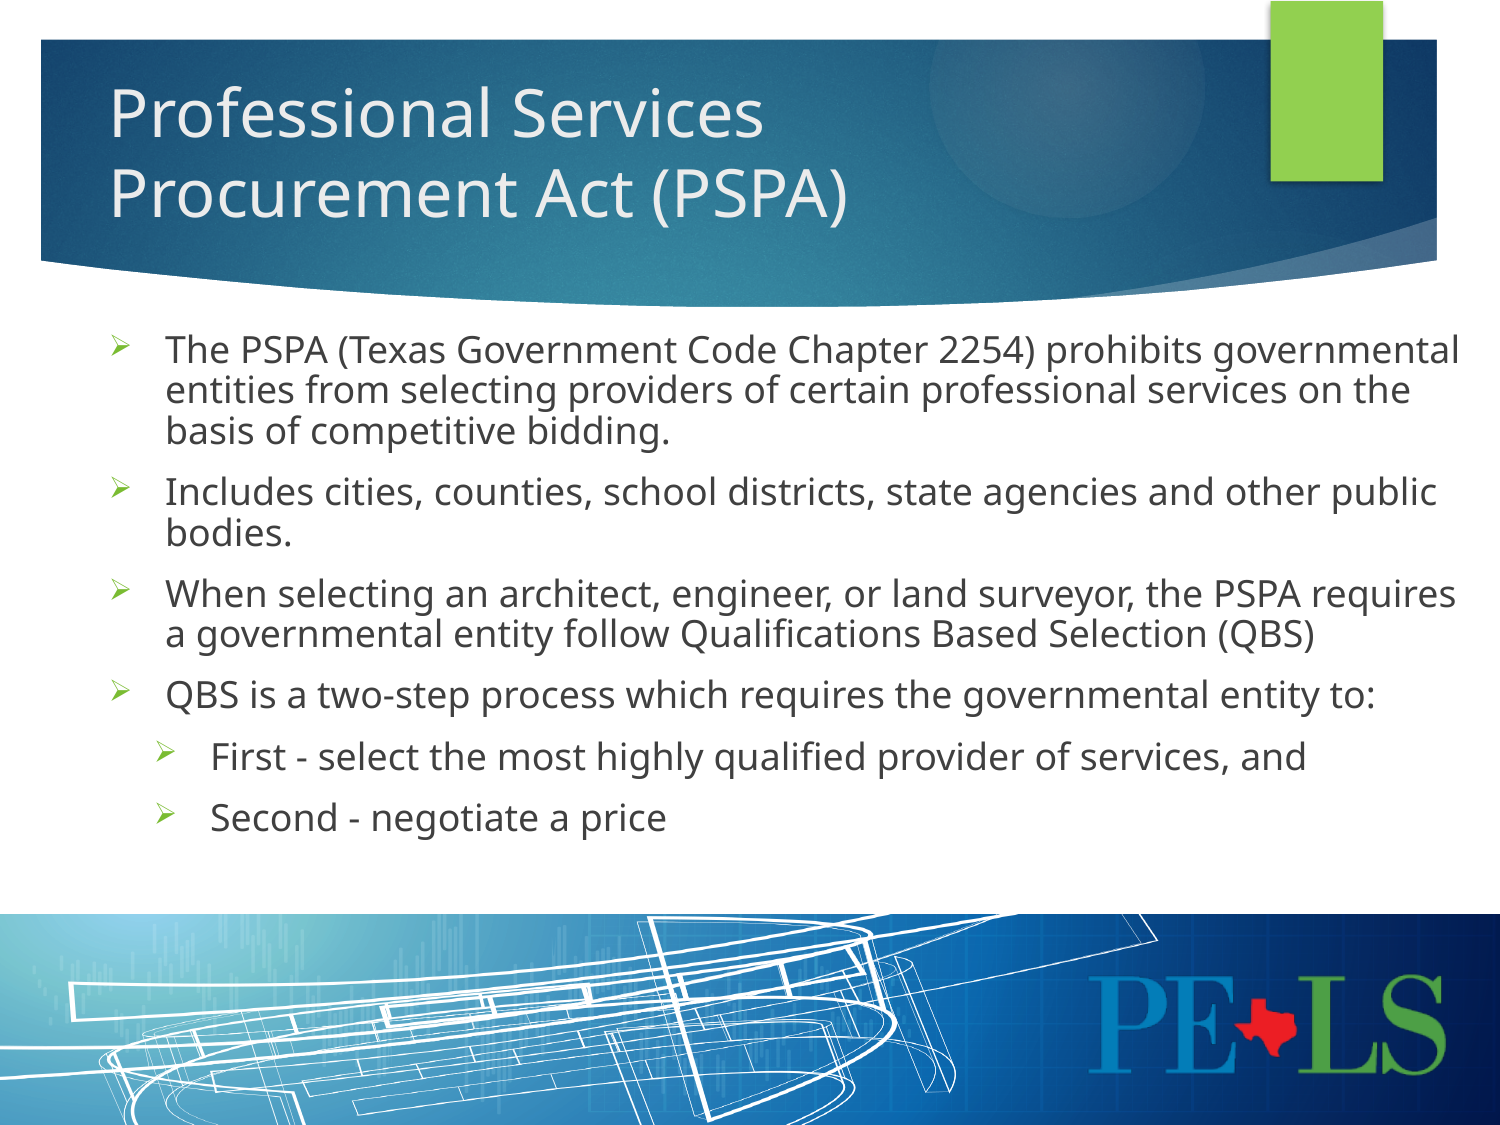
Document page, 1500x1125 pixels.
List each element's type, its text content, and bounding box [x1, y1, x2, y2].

list The PSPA (Texas Government Code Chapter 2254) prohibits governmental entities from selecting providers of certain professional services on the basis of competitive bidding. Includes cities, counties, school districts, state agencies and other public bodies. When selecting an architect, engineer, or land surveyor, the PSPA requires a governmental entity follow Qualifications Based Selection (QBS) QBS is a two-step process which requires the governmental entity to: First - select the most highly qualified provider of services, and Second - negotiate a price [93, 323, 1500, 968]
title Professional Services Procurement Act (PSPA) [93, 76, 1444, 239]
picture [0, 914, 1500, 1125]
